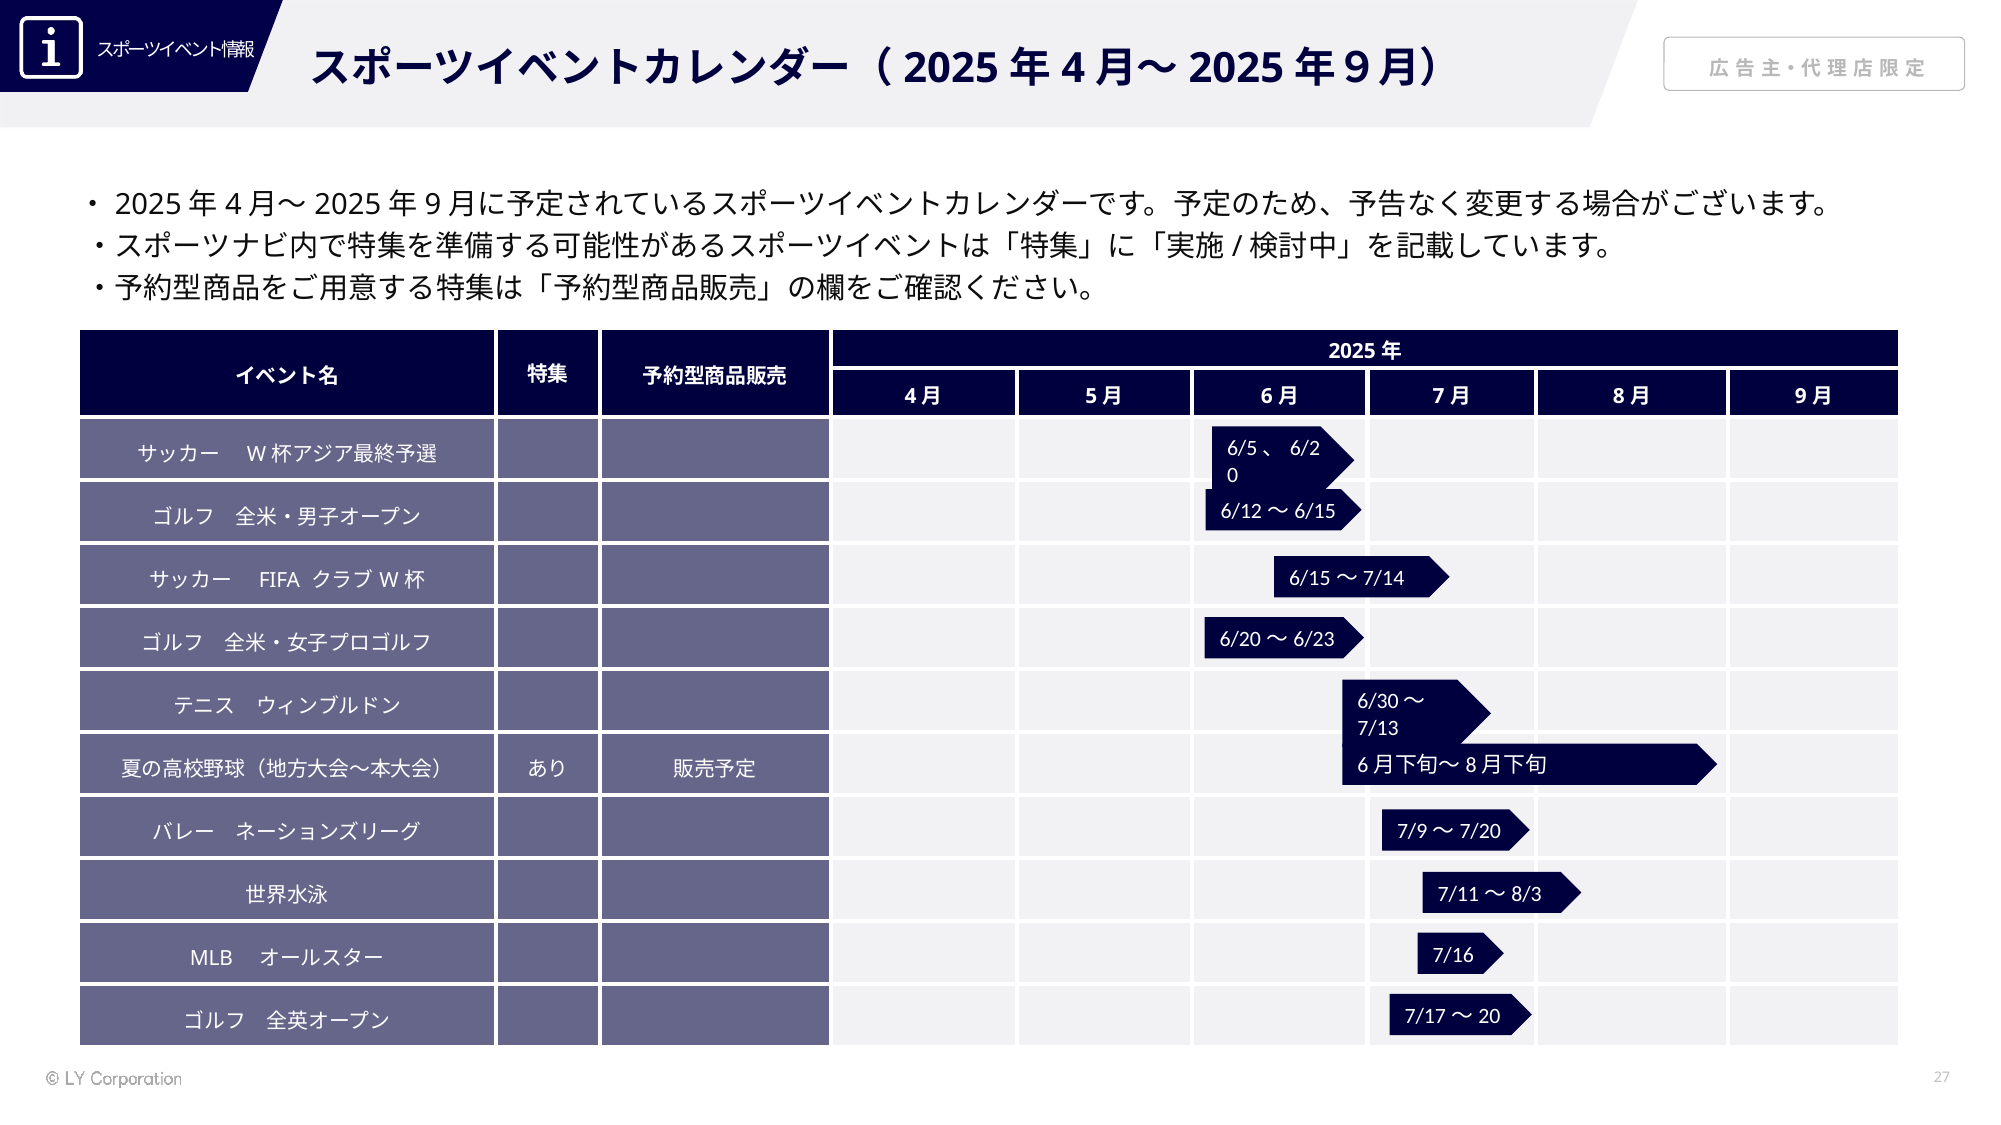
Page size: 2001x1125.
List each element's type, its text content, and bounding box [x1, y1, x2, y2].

table_header 特集 [498, 330, 598, 415]
table_cell 4月 [833, 370, 1015, 415]
table_cell [833, 608, 1015, 667]
table_cell [602, 608, 829, 667]
table_cell [1538, 608, 1726, 667]
table_cell [498, 860, 598, 919]
table_cell [498, 608, 598, 667]
table_cell [1730, 671, 1898, 730]
table_cell [1194, 482, 1365, 541]
table_cell [1730, 734, 1898, 793]
table_cell [498, 545, 598, 604]
table_cell [602, 419, 829, 478]
table_cell [1538, 734, 1726, 793]
table_cell [1730, 986, 1898, 1045]
table_cell ゴルフ 全英オープン [80, 986, 494, 1045]
table_cell [1194, 419, 1365, 478]
table_cell [1730, 860, 1898, 919]
table_cell [1538, 923, 1726, 982]
table_cell [498, 923, 598, 982]
table_cell [602, 860, 829, 919]
table_cell [1538, 986, 1726, 1045]
table_cell [1370, 923, 1534, 982]
table_cell [833, 923, 1015, 982]
table_cell ゴルフ 全米・男子オープン [80, 482, 494, 541]
table_cell [1538, 545, 1726, 604]
table_cell 7月 [1370, 370, 1534, 415]
table_cell [1019, 734, 1190, 793]
table_cell テニス ウィンブルドン [80, 671, 494, 730]
table_cell サッカー W杯アジア最終予選 [80, 419, 494, 478]
table_cell [498, 671, 598, 730]
table_cell [1463, 734, 1534, 743]
table_cell [1019, 482, 1190, 541]
text_box 6月下旬～8月下旬 [1342, 743, 1718, 785]
table_cell [1019, 608, 1190, 667]
table_cell 9月 [1730, 370, 1898, 415]
table_cell [1538, 482, 1726, 541]
table_cell サッカー FIFA クラブW杯 [80, 545, 494, 604]
table_cell [1370, 545, 1534, 604]
text_box 6/30～7/13 [1342, 679, 1491, 743]
table_cell [1019, 986, 1190, 1045]
table_cell [498, 797, 598, 856]
table_cell [498, 986, 598, 1045]
picture [9, 5, 92, 87]
table_cell [1730, 482, 1898, 541]
table_cell [1194, 923, 1365, 982]
table_cell [602, 545, 829, 604]
table_cell [1730, 797, 1898, 856]
table_cell [1194, 608, 1365, 667]
table_cell [1370, 797, 1534, 856]
table_cell [833, 671, 1015, 730]
table_cell 販売予定 [602, 734, 829, 793]
table_header 2025年 [833, 330, 1898, 366]
table_cell [1194, 860, 1365, 919]
table_cell [1370, 419, 1534, 478]
table_cell [602, 671, 829, 730]
table_cell 夏の高校野球（地方大会～本大会） [80, 734, 494, 793]
table_cell [1019, 671, 1190, 730]
table_cell [1019, 419, 1190, 478]
table_cell [1194, 734, 1365, 793]
table_cell [1019, 545, 1190, 604]
table_cell [1538, 797, 1726, 856]
table_cell あり [498, 734, 598, 793]
table_cell MLB オールスター [80, 923, 494, 982]
table_cell [1730, 545, 1898, 604]
table_cell [602, 482, 829, 541]
text_box 7/17〜20 [1389, 993, 1532, 1036]
table_cell 6月 [1194, 370, 1365, 415]
list スポーツイベント情報 [92, 13, 270, 81]
table_cell [833, 734, 1015, 793]
table_cell [1019, 860, 1190, 919]
table_header 予約型商品販売 [602, 330, 829, 415]
table_cell バレー ネーションズリーグ [80, 797, 494, 856]
table_cell [1730, 419, 1898, 478]
table_cell [833, 482, 1015, 541]
table_cell [1370, 785, 1534, 793]
text_box ・2025年4月～2025年9月に予定されているスポーツイベントカレンダーです。予定のため、予告なく変更する場合がございます。 ・スポーツナビ内で特集を準備する可能性があるスポーツイベントは「特集」に「実施/検討中」を記載しています。 ・予約型商品をご用意する特集は「予約型商品販売」の欄をご確認ください。 [78, 178, 1922, 305]
text_box 6/12～6/15 [1205, 489, 1362, 531]
text_box 7/9～7/20 [1382, 809, 1530, 851]
table_cell [1370, 671, 1534, 730]
table_cell ゴルフ 全米・女子プロゴルフ [80, 608, 494, 667]
text_box 6/20～6/23 [1204, 617, 1364, 659]
table_cell [1019, 923, 1190, 982]
table_cell 5月 [1019, 370, 1190, 415]
table_cell [1538, 860, 1726, 919]
table_cell [1194, 986, 1365, 1045]
table_cell 世界水泳 [80, 860, 494, 919]
table_cell [602, 923, 829, 982]
picture [46, 1071, 181, 1088]
table_cell [833, 860, 1015, 919]
table_cell [1730, 923, 1898, 982]
table_cell [1730, 608, 1898, 667]
text_box 6/15～7/14 [1274, 556, 1450, 598]
table_cell [602, 986, 829, 1045]
table_cell [602, 797, 829, 856]
table_cell [1194, 671, 1365, 730]
table_cell [1370, 860, 1534, 919]
table_cell [1370, 482, 1534, 541]
table_cell [1370, 608, 1534, 667]
table_cell [833, 797, 1015, 856]
table_cell [1538, 671, 1726, 730]
text_box 7/16 [1417, 932, 1504, 974]
table_cell [1538, 419, 1726, 478]
table_cell [833, 545, 1015, 604]
list スポーツイベントカレンダー（2025年4月～2025年９月） [309, 41, 1645, 97]
table_cell [1194, 797, 1365, 856]
table_cell [833, 986, 1015, 1045]
table_cell [1194, 545, 1365, 604]
text_box 6/5、6/20 [1212, 426, 1355, 489]
text_box 7/11〜8/3 [1422, 871, 1582, 913]
table_cell [833, 419, 1015, 478]
table_cell 8月 [1538, 370, 1726, 415]
table_cell [498, 419, 598, 478]
table_cell [1370, 986, 1534, 1045]
table_header イベント名 [80, 330, 494, 415]
table_cell [1019, 797, 1190, 856]
table_cell [498, 482, 598, 541]
